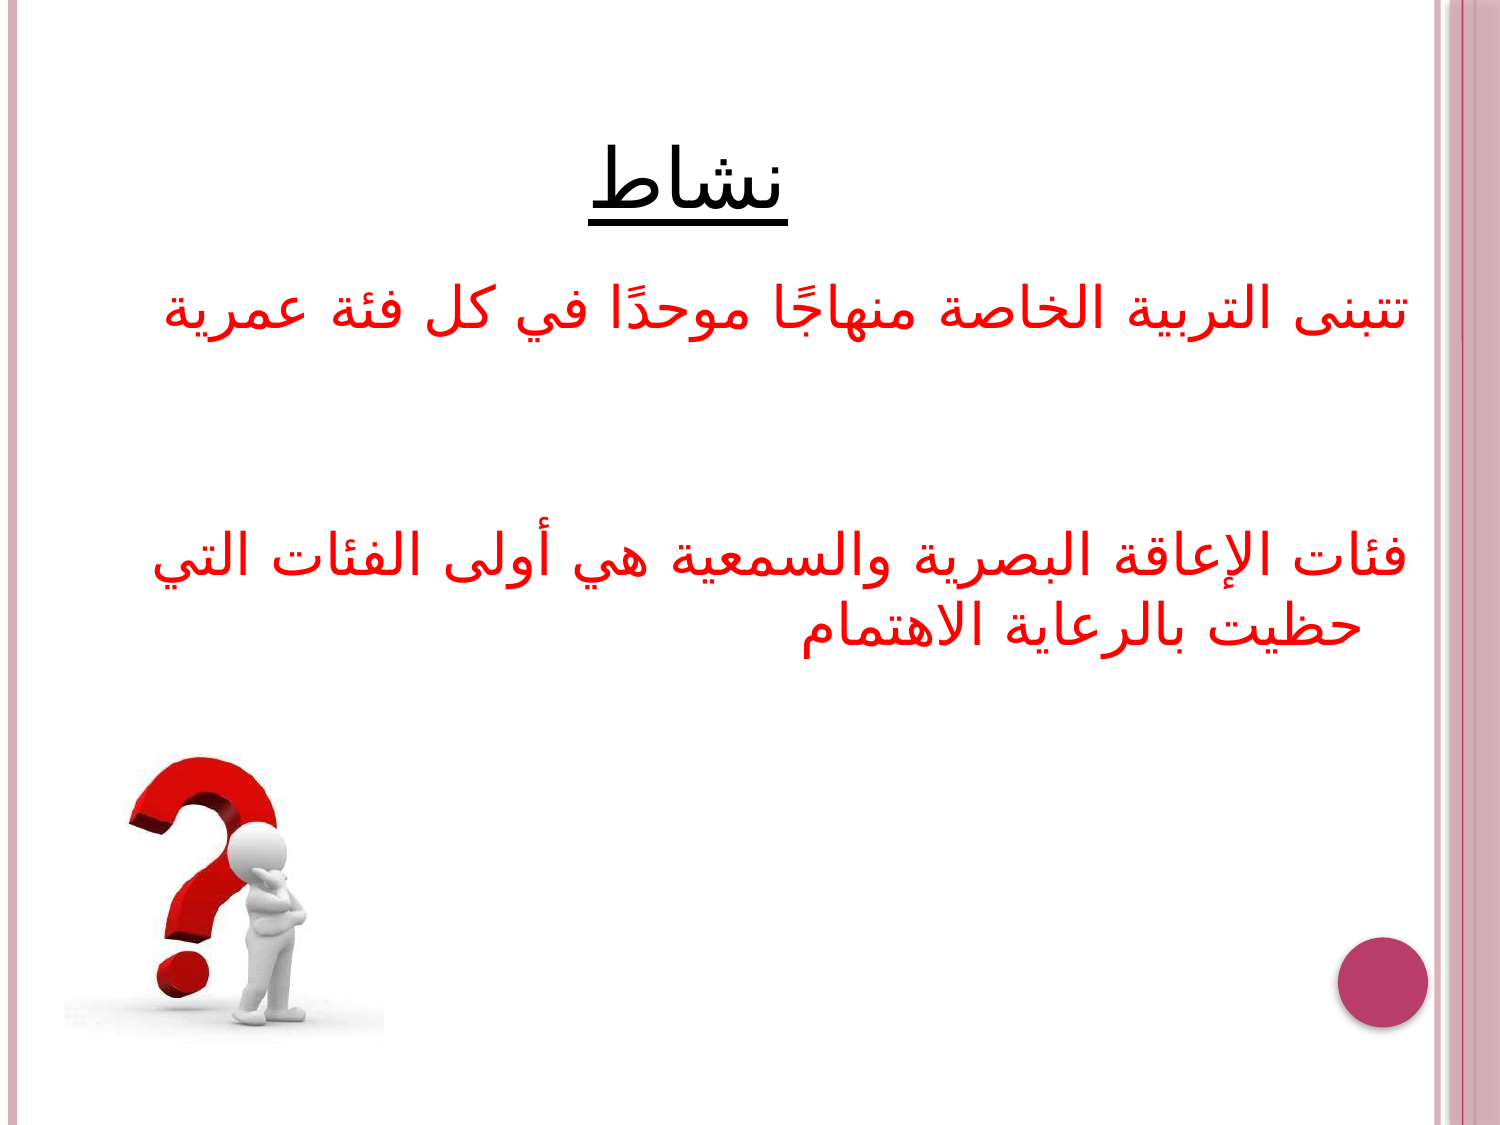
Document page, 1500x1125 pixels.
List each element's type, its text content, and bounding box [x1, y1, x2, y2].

picture [64, 739, 385, 1059]
list تتبنى التربية الخاصة منهاجًا موحدًا في كل فئة عمرية فئات الإعاقة البصرية والسمعية هي أولى الفئات التي حظيت بالرعاية الاهتمام [0, 262, 1425, 1005]
title نشاط [75, 45, 1300, 233]
